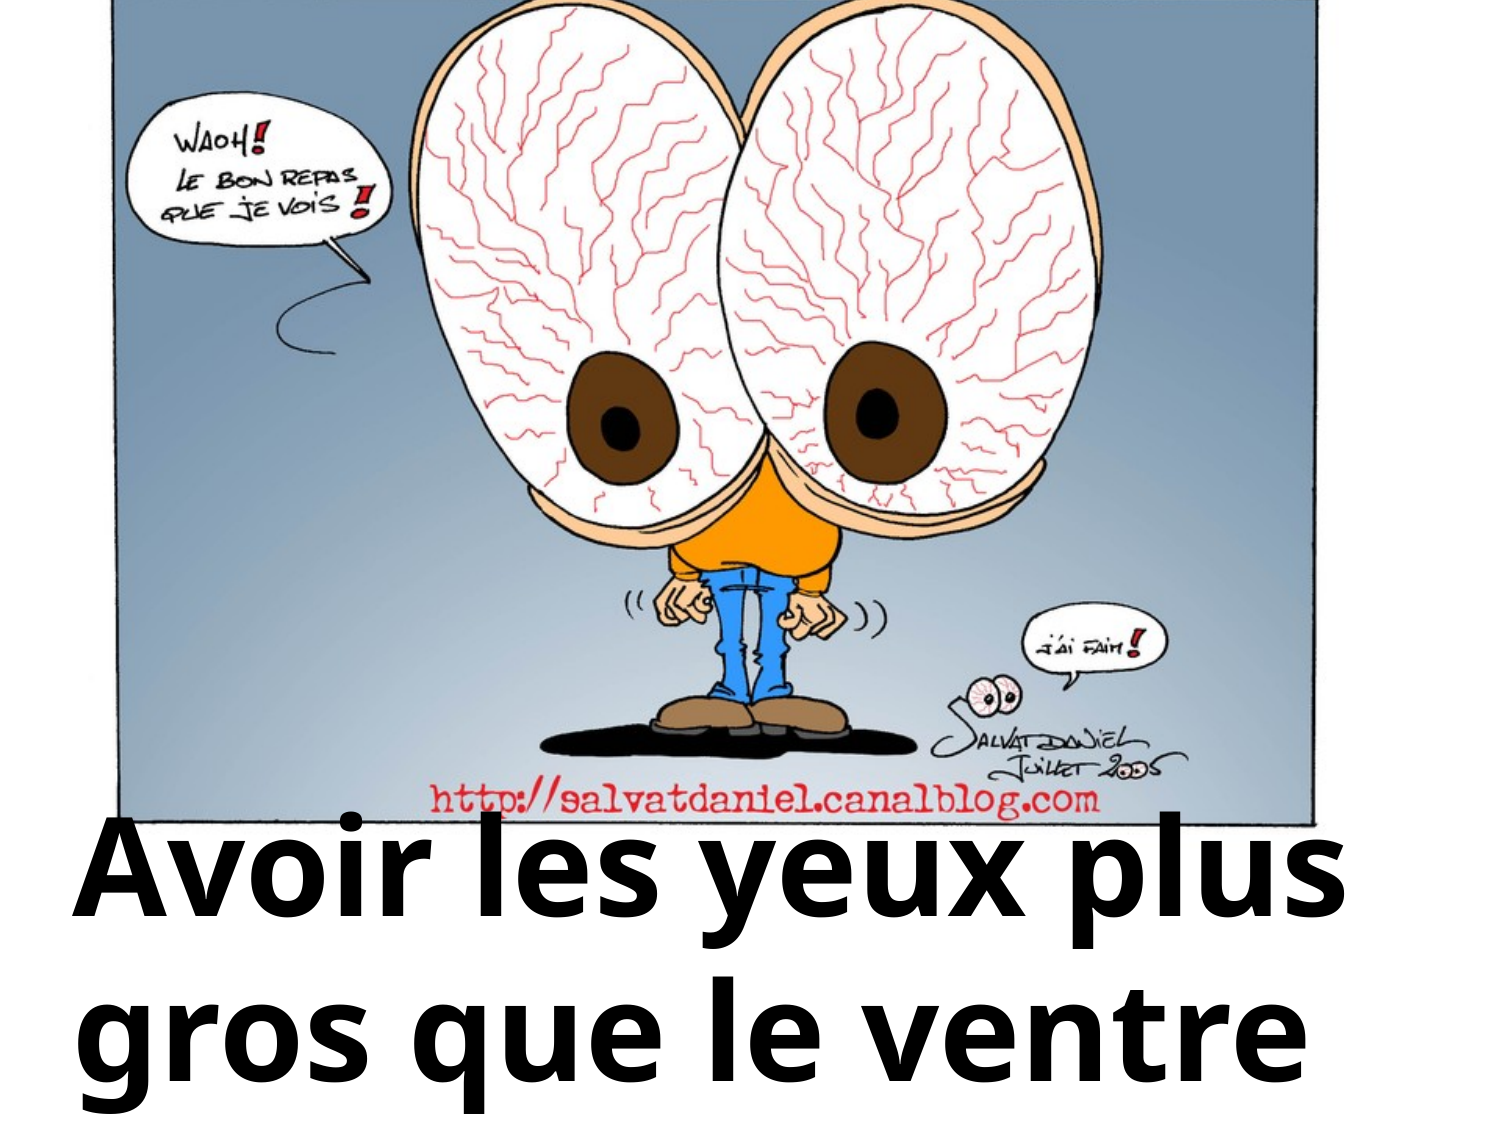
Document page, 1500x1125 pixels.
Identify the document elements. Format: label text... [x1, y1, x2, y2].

text_box Avoir les yeux plus gros que le ventre [57, 771, 1369, 1117]
picture [88, 0, 1339, 852]
